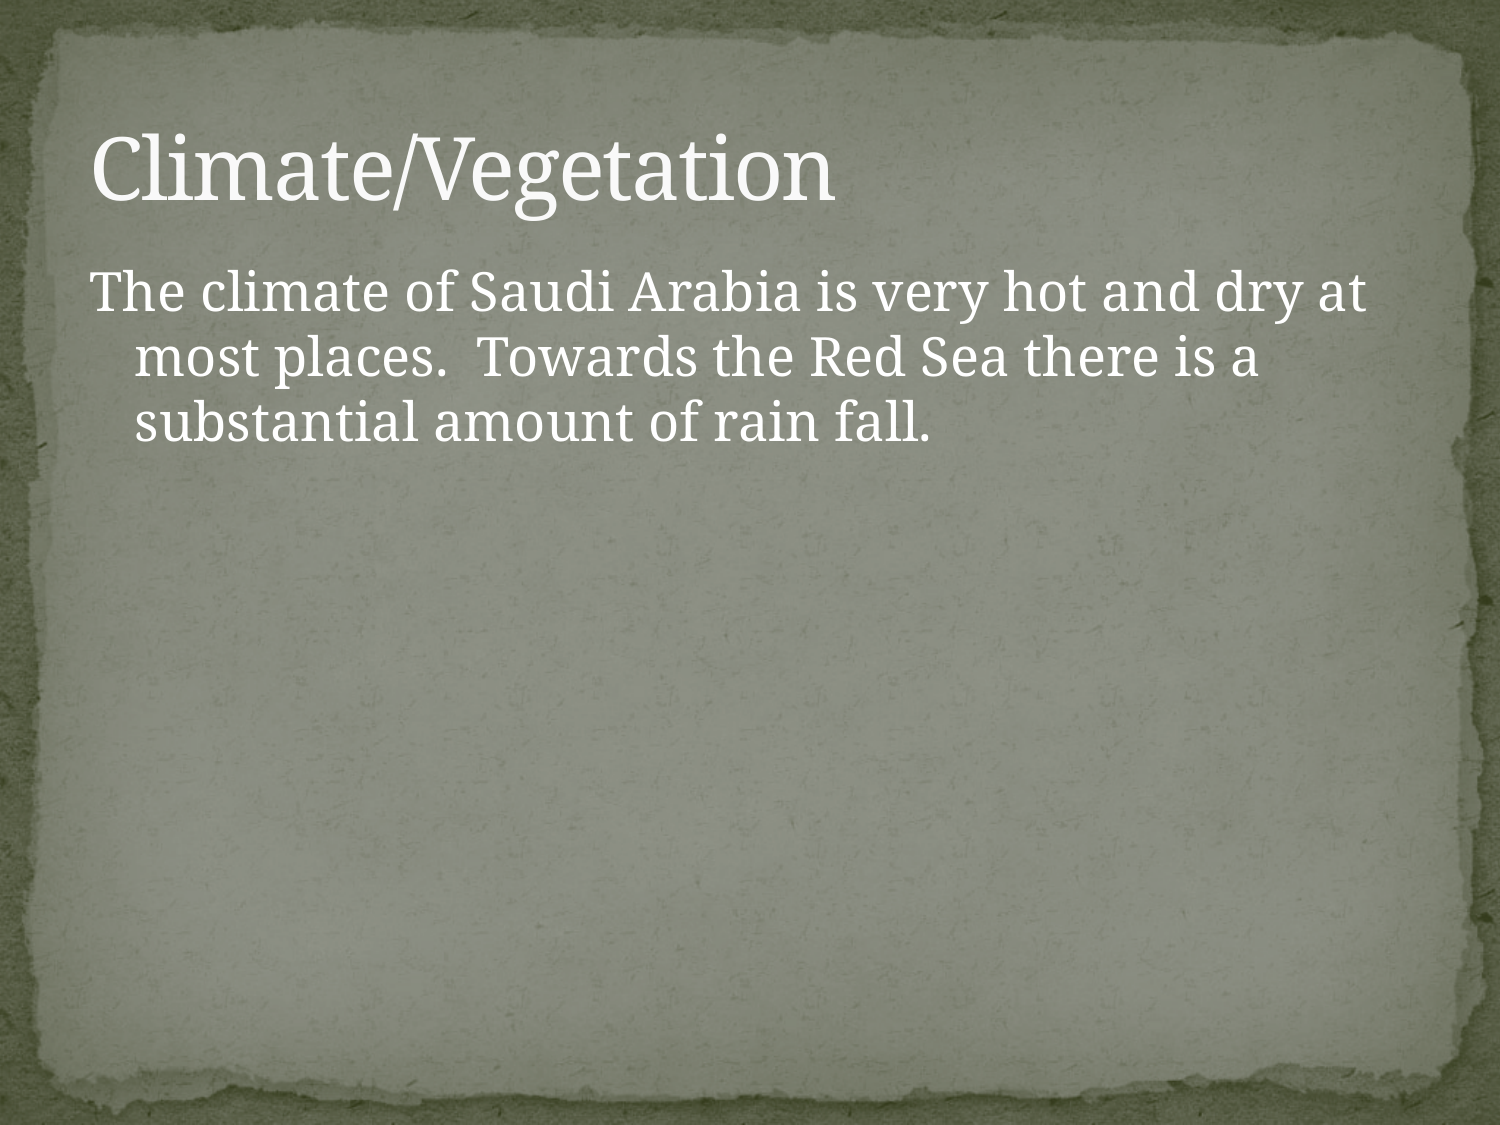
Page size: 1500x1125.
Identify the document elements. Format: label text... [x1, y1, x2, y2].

title Climate/Vegetation [74, 24, 1425, 225]
list The climate of Saudi Arabia is very hot and dry at most places. Towards the Red Sea there is a substantial amount of rain fall. [75, 249, 1425, 1000]
